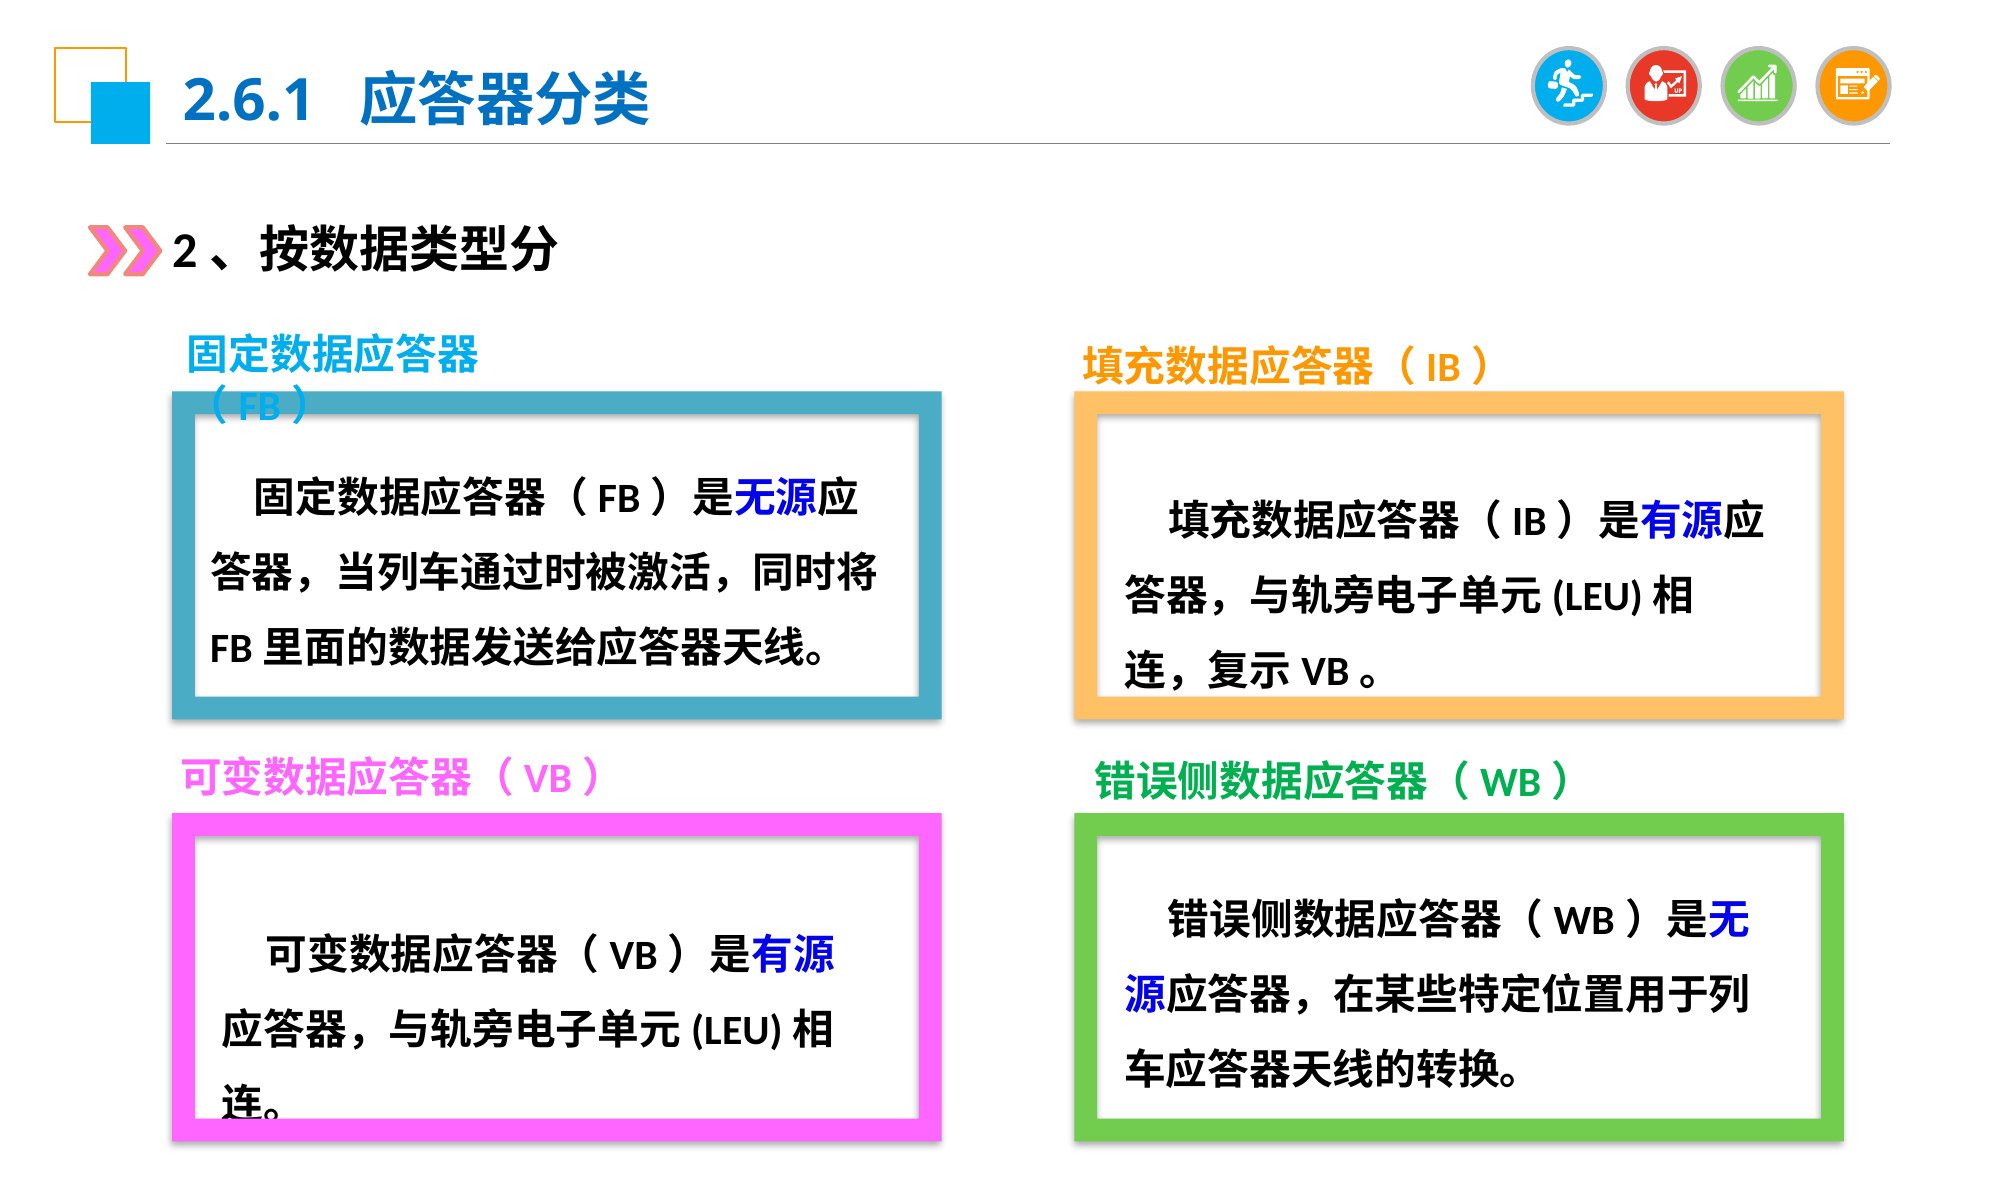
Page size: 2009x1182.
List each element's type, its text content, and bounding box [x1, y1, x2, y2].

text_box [171, 812, 942, 1142]
text_box 2.6.1 应答器分类 [162, 51, 672, 142]
text_box [123, 225, 157, 277]
text_box 错误侧数据应答器（WB） [1079, 747, 1608, 811]
text_box 固定数据应答器（FB） [172, 321, 627, 389]
text_box 2、按数据类型分 [157, 210, 575, 285]
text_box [1074, 391, 1845, 720]
text_box 填充数据应答器（IB） [1067, 332, 1528, 398]
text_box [1074, 812, 1845, 1142]
text_box 可变数据应答器（VB） [165, 742, 639, 808]
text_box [171, 391, 942, 720]
text_box [88, 225, 127, 277]
